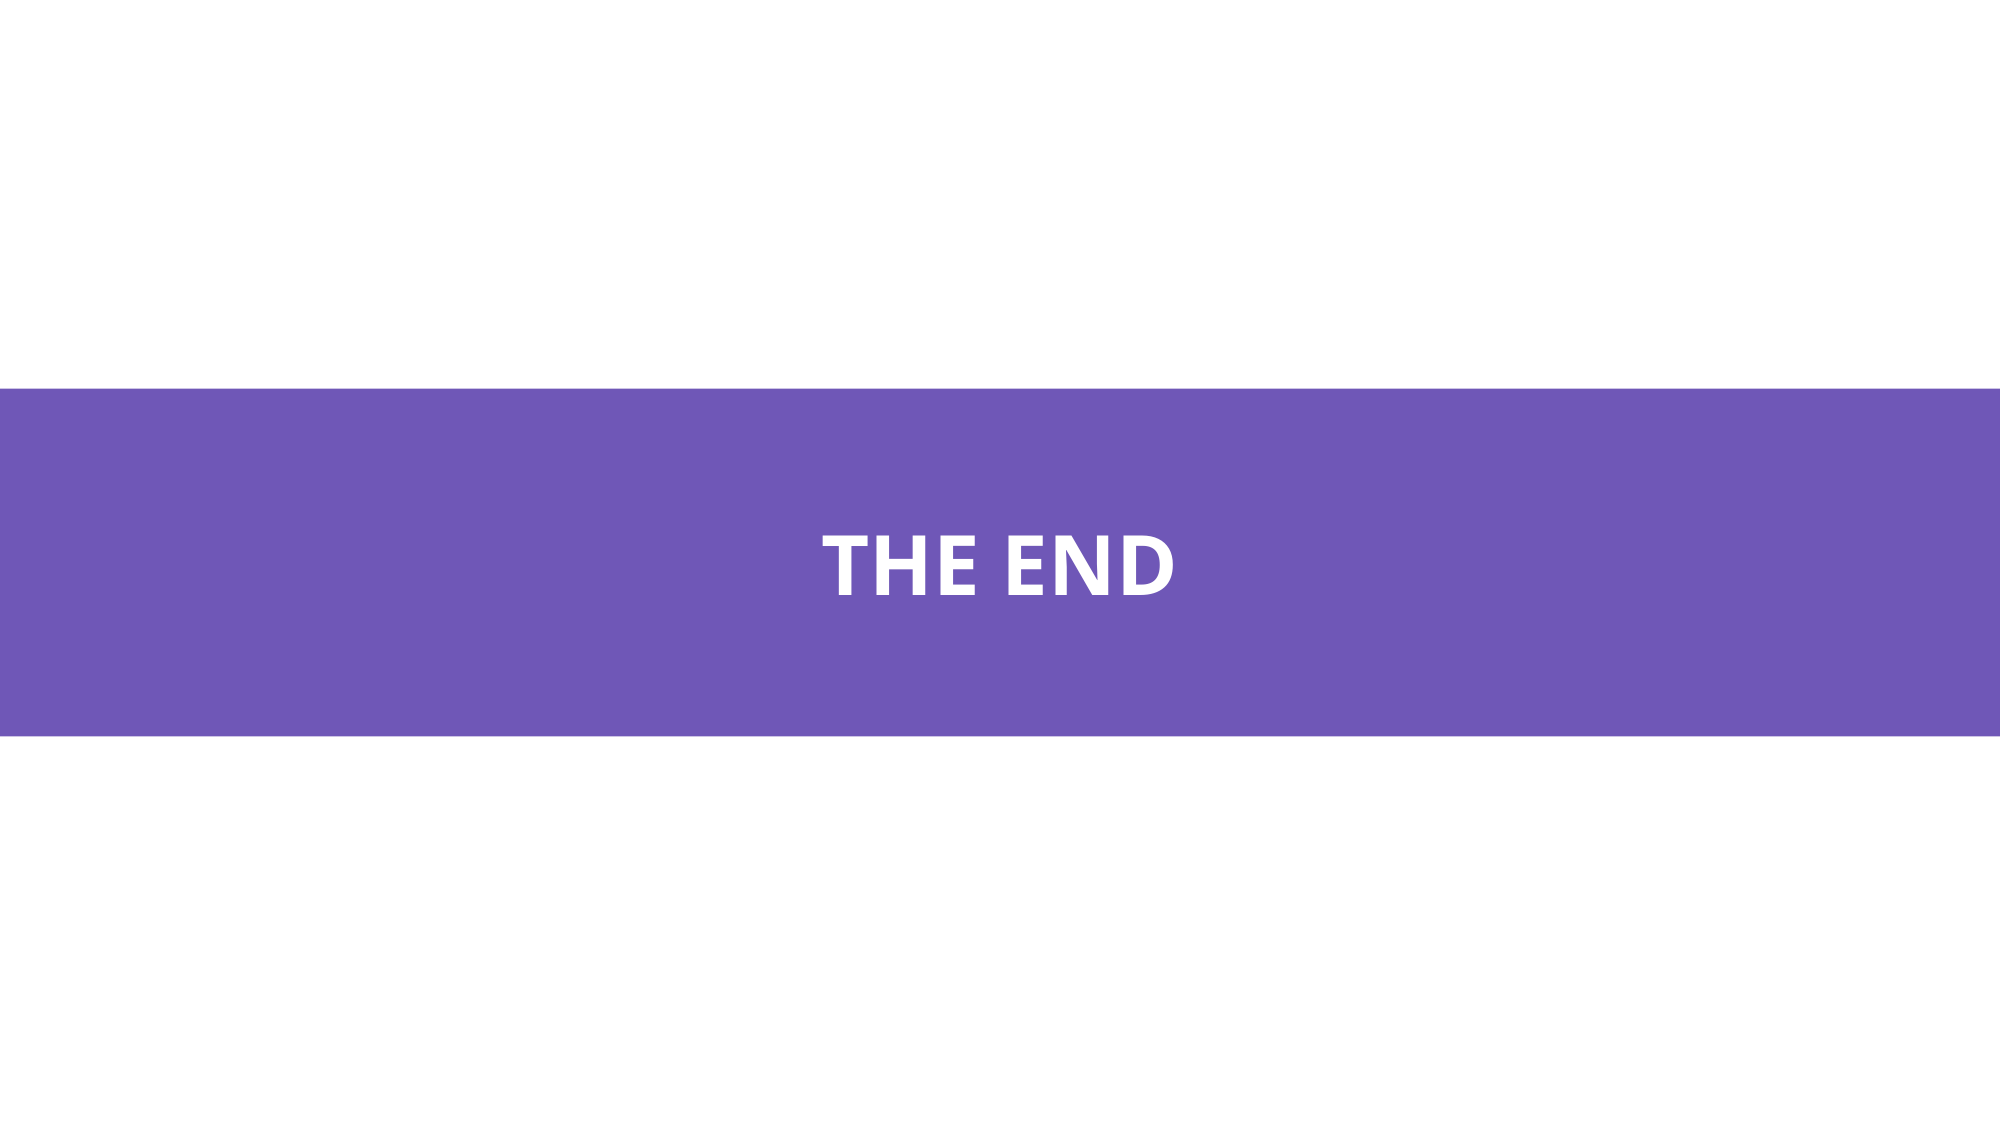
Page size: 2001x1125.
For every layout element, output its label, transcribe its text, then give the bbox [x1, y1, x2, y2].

text_box [0, 387, 2000, 737]
text_box THE END [807, 504, 1193, 620]
